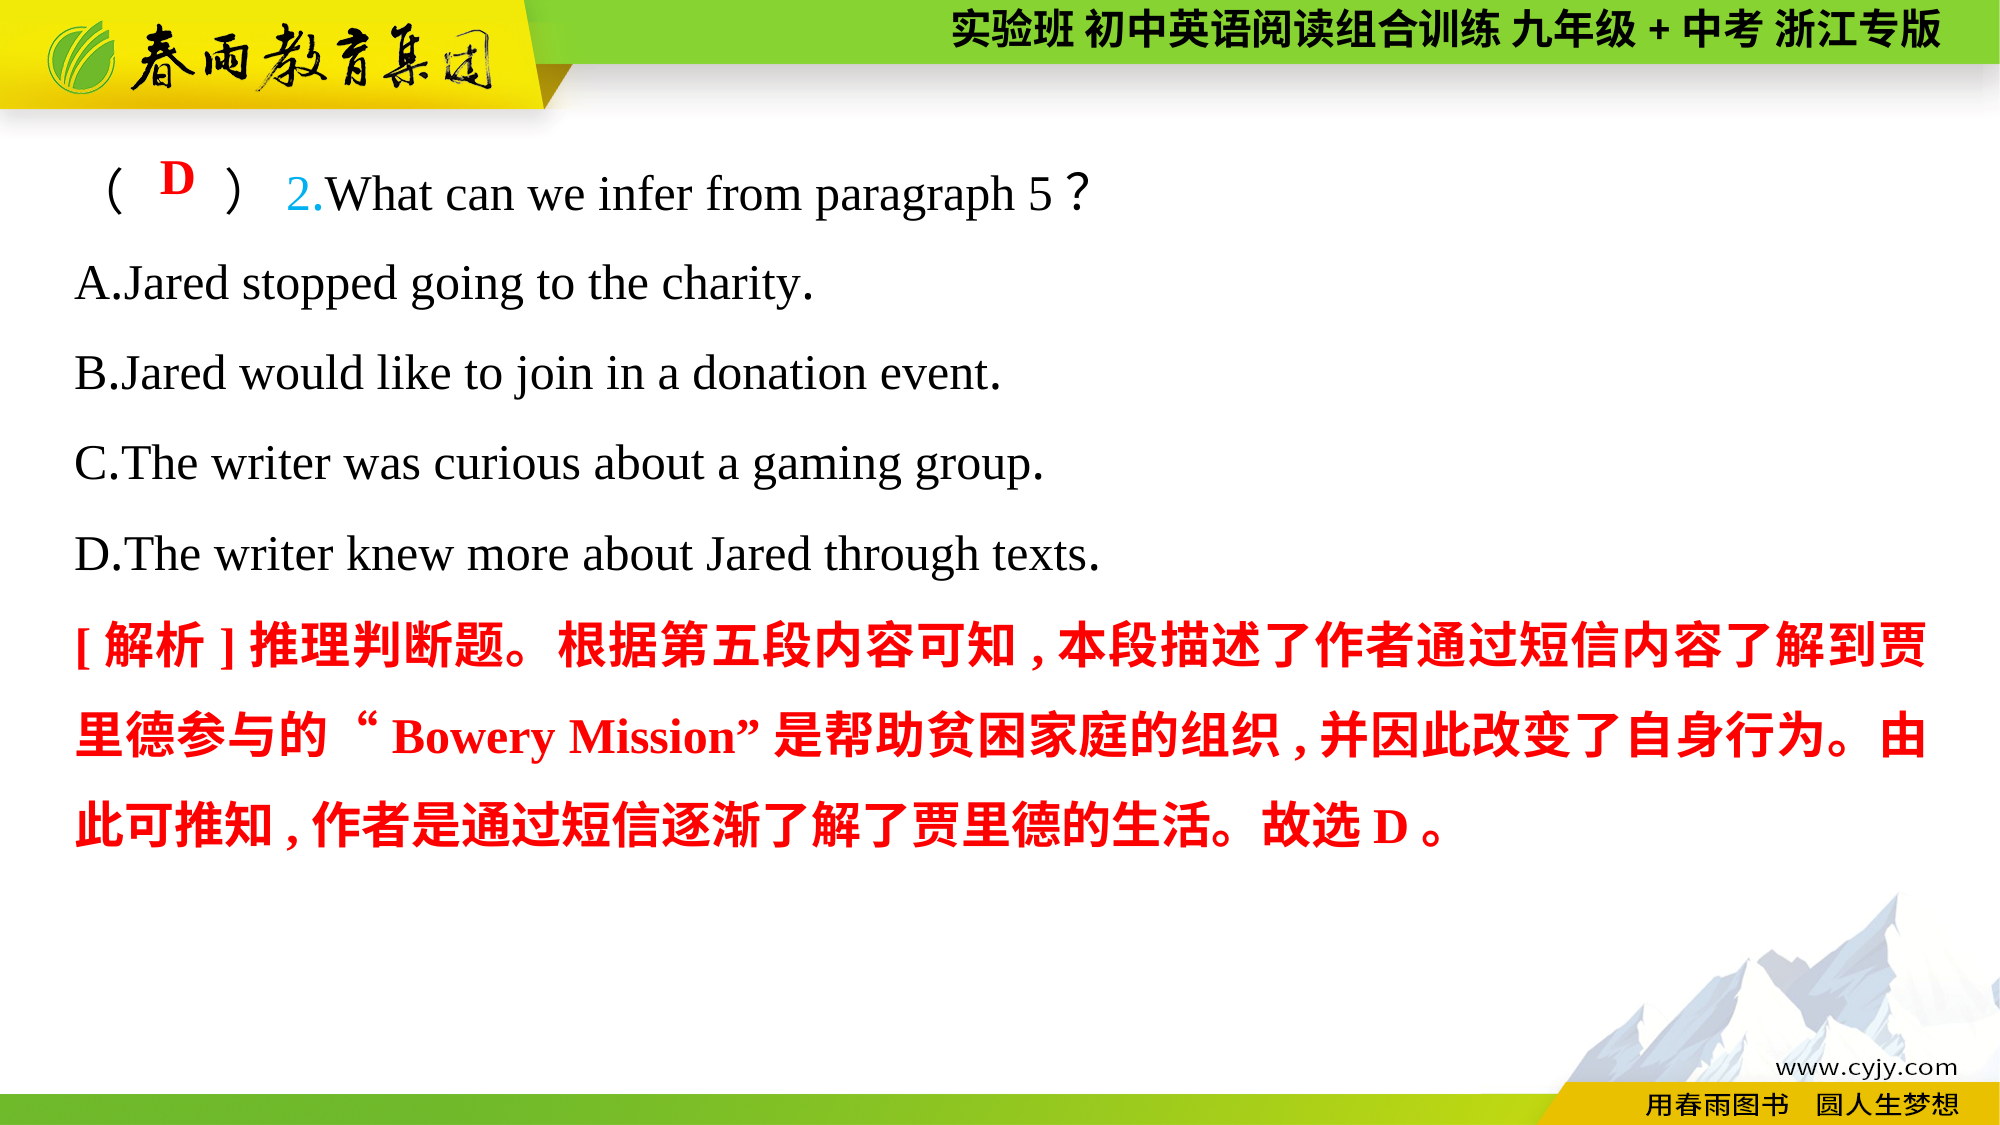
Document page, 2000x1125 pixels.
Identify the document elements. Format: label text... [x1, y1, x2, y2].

text_box D [144, 137, 211, 212]
list （ ）2.What can we infer from paragraph 5？ A.Jared stopped going to the charity. B.Jared would like to join in a donation event. C.The writer was curious about a gaming group. D.The writer knew more about Jared through texts. [59, 122, 1944, 575]
text_box [解析]推理判断题。根据第五段内容可知,本段描述了作者通过短信内容了解到贾里德参与的“Bowery Mission”是帮助贫困家庭的组织,并因此改变了自身行为。由此可推知,作者是通过短信逐渐了解了贾里德的生活。故选D。 [59, 575, 1944, 861]
picture [0, 0, 2000, 1125]
